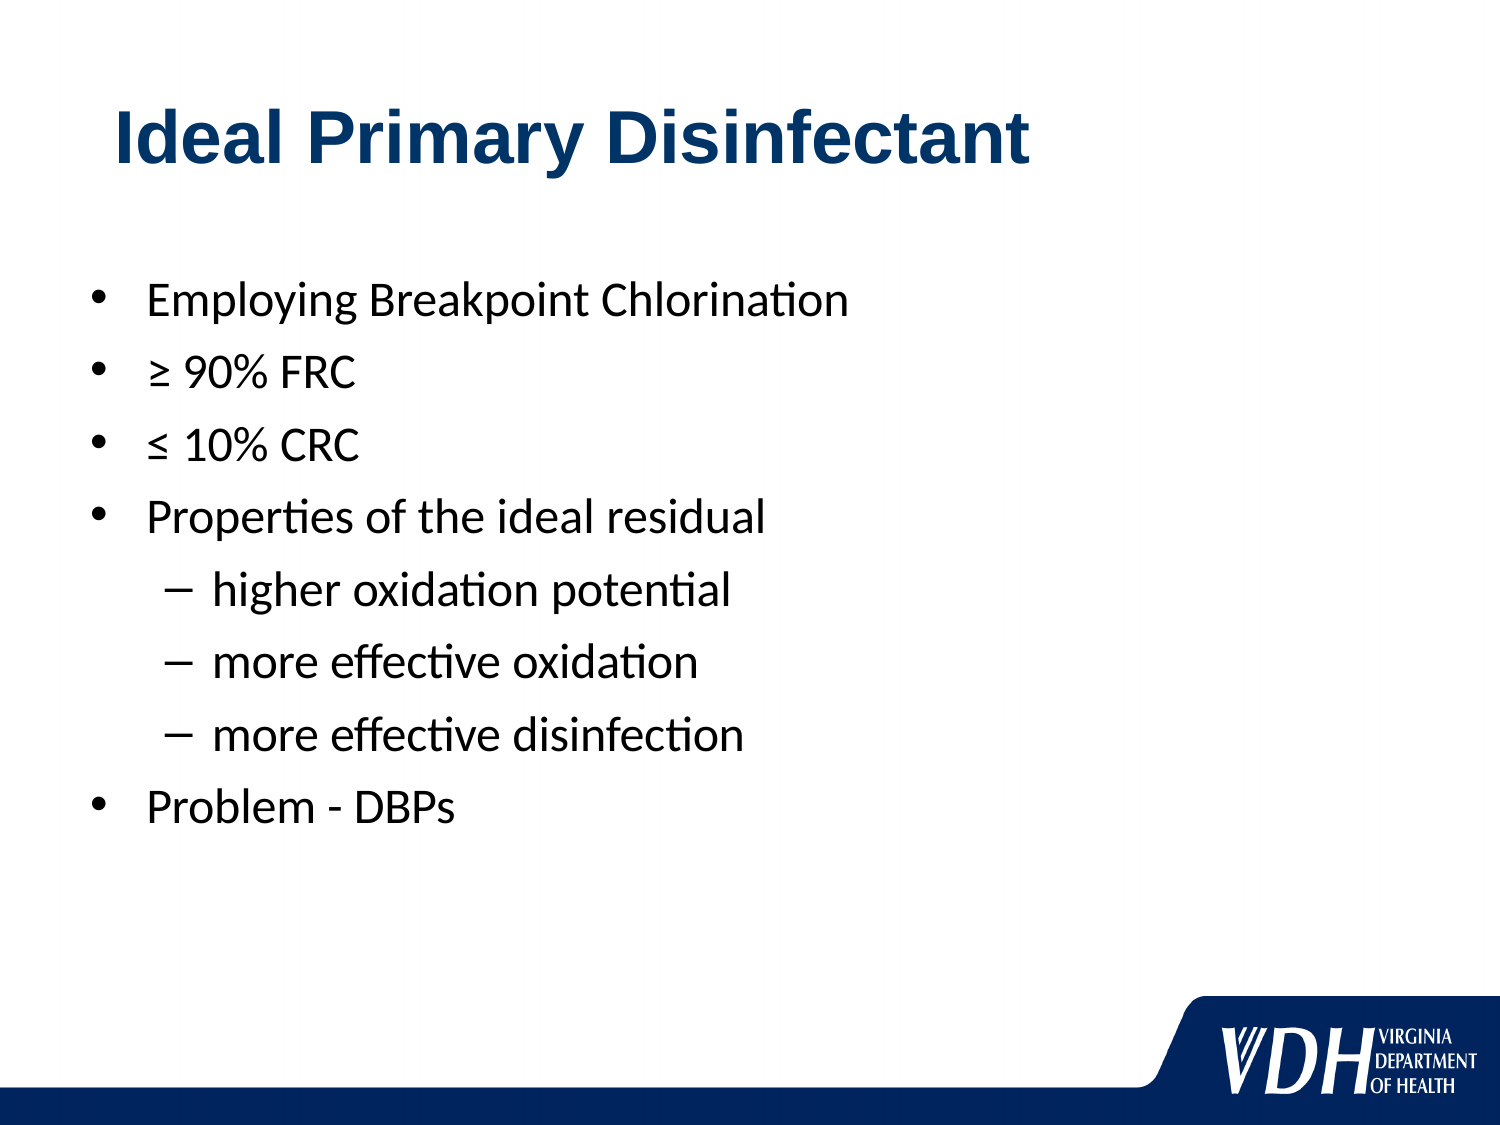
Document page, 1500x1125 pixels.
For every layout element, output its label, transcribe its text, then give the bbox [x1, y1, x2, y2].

title Ideal Primary Disinfectant [112, 37, 1246, 228]
picture [0, 0, 1500, 1125]
text_box Employing Breakpoint Chlorination ≥ 90% FRC ≤ 10% CRC Properties of the ideal residual higher oxidation potential more effective oxidation more effective disinfection Problem - DBPs [87, 251, 1094, 834]
